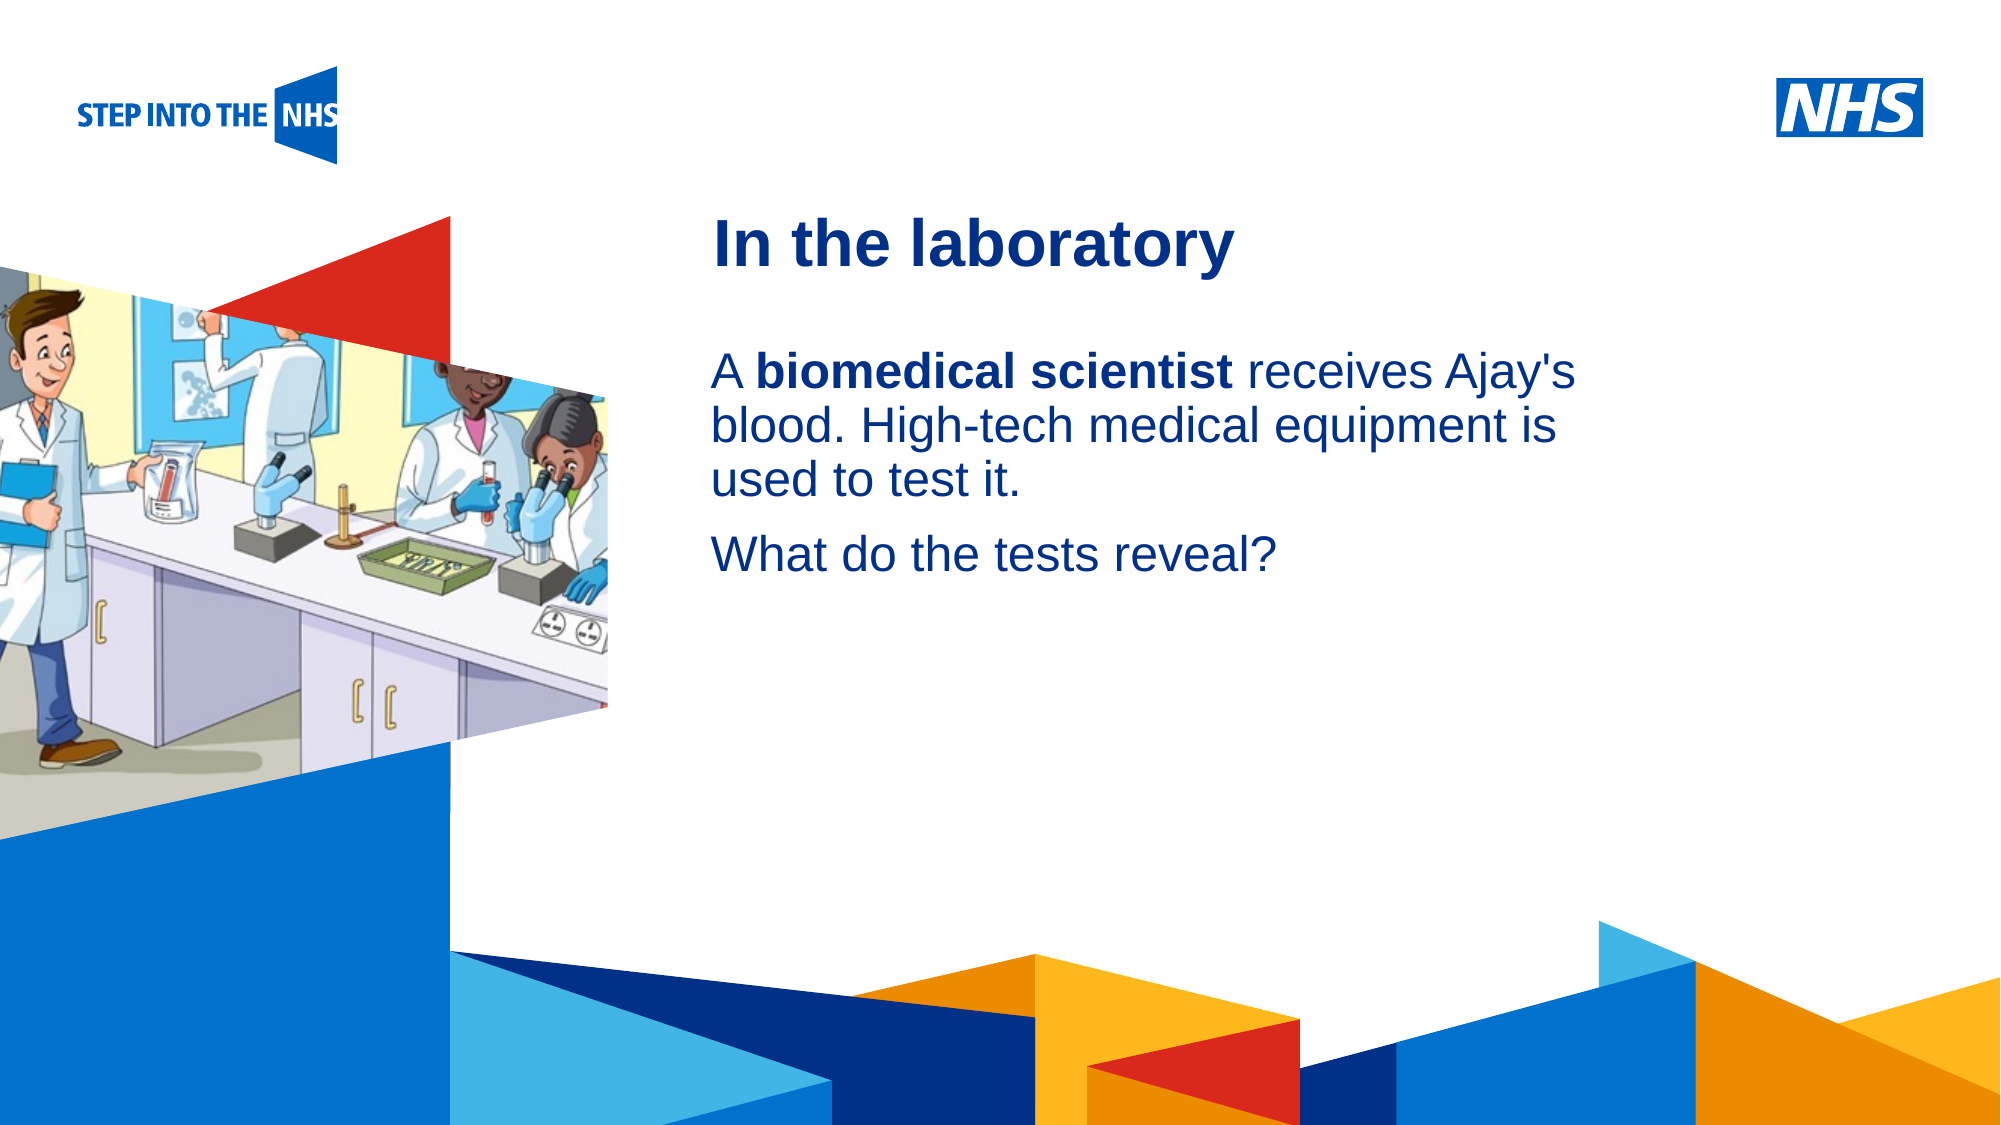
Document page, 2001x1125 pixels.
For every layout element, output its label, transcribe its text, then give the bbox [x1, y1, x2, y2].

title In the laboratory [713, 208, 1675, 296]
list A biomedical scientist receives Ajay's blood. High-tech medical equipment is used to test it. What do the tests reveal? [710, 345, 1611, 915]
picture [0, 266, 608, 840]
